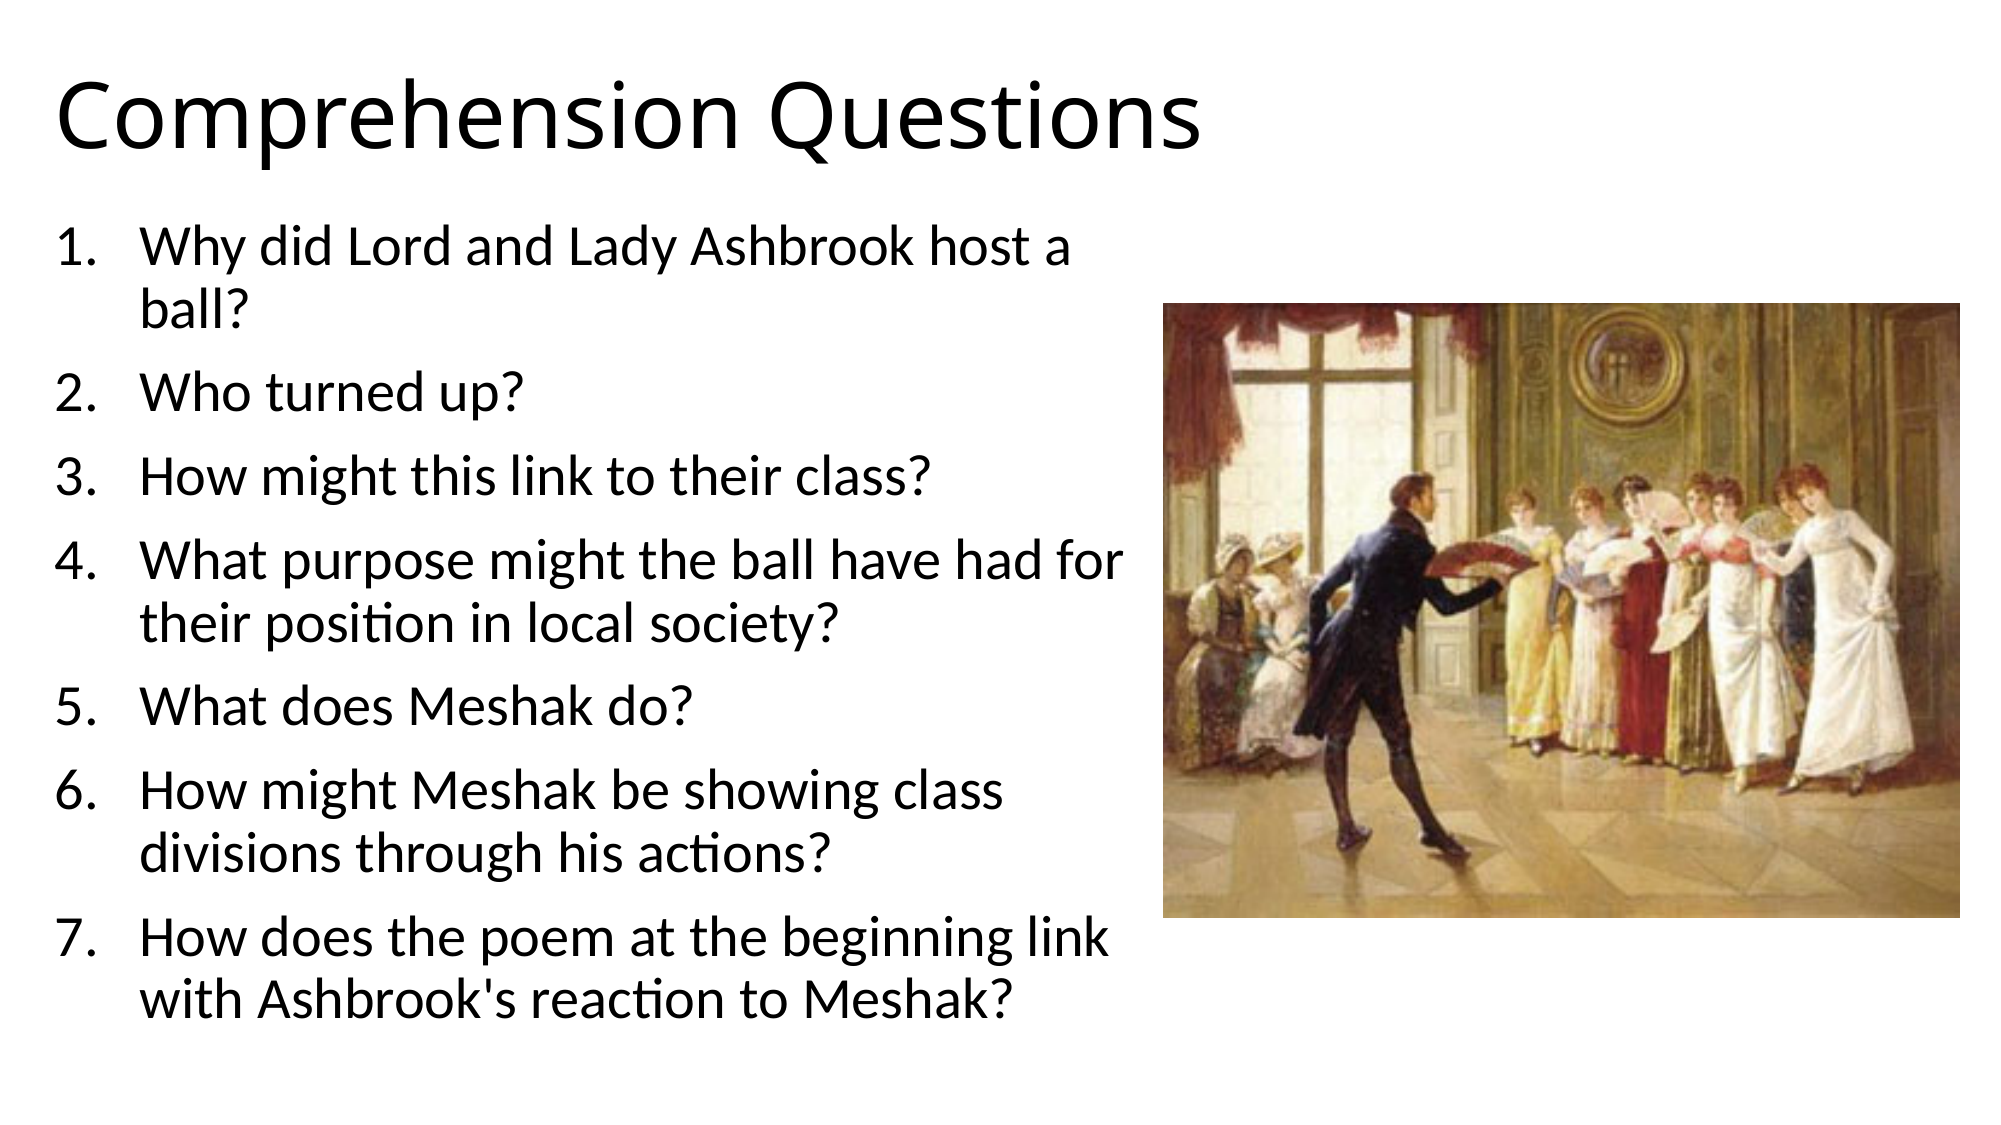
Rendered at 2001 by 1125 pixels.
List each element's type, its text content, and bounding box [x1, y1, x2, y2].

list Why did Lord and Lady Ashbrook host a ball? Who turned up? How might this link to their class? What purpose might the ball have had for their position in local society? What does Meshak do? How might Meshak be showing class divisions through his actions? How does the poem at the beginning link with Ashbrook's reaction to Meshak? [40, 207, 1197, 1077]
picture [1162, 303, 1960, 918]
title Comprehension Questions [40, 9, 1863, 228]
